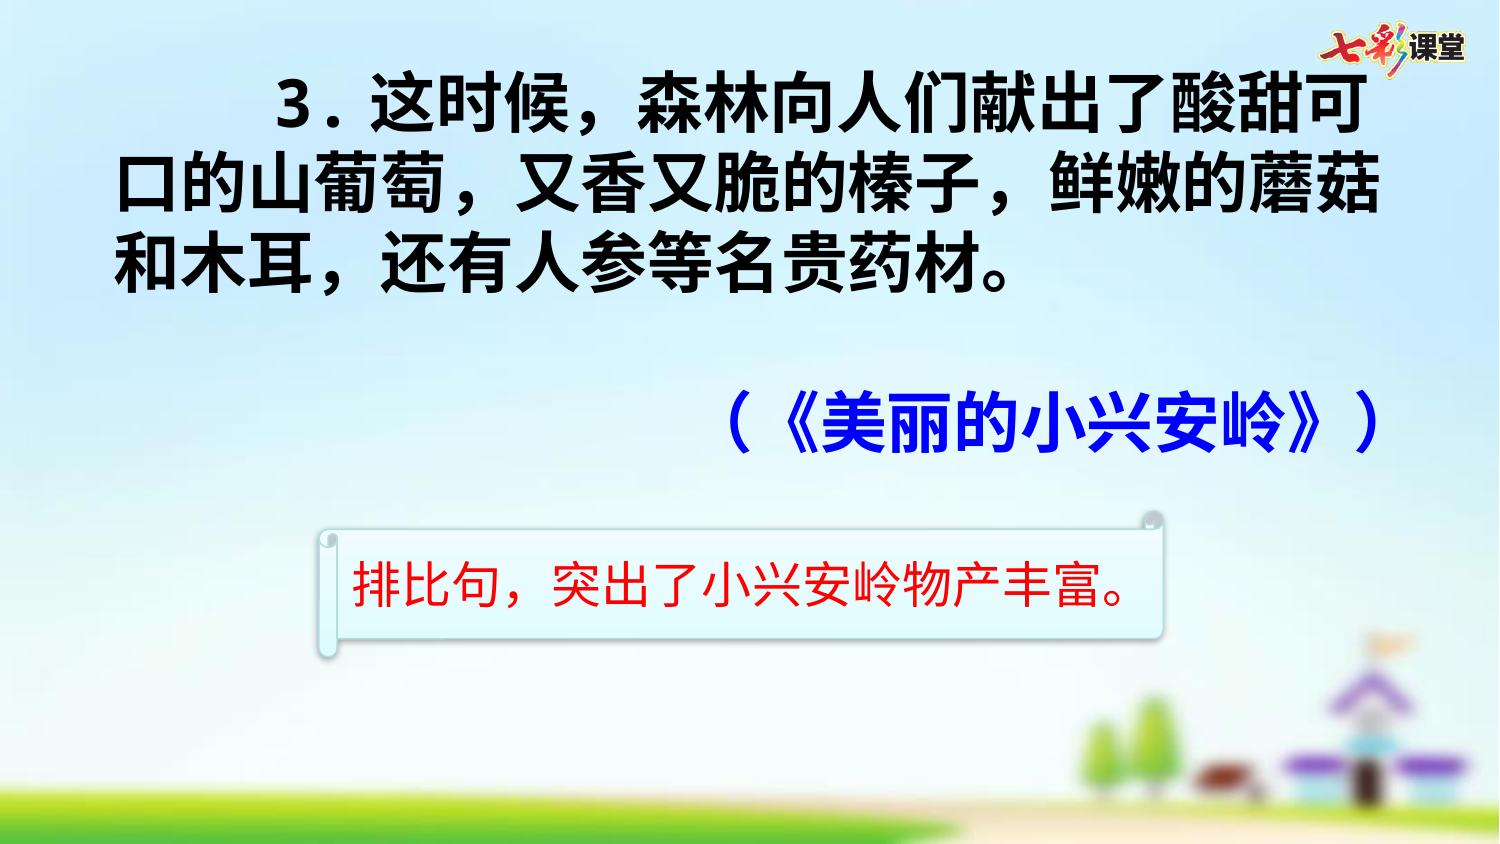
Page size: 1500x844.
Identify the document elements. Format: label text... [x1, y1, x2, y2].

text_box 排比句，突出了小兴安岭物产丰富。 [318, 510, 1165, 658]
text_box 3.这时候，森林向人们献出了酸甜可口的山葡萄，又香又脆的榛子，鲜嫩的蘑菇和木耳，还有人参等名贵药材。 （《美丽的小兴安岭》） [98, 53, 1436, 469]
picture [0, 0, 1499, 844]
